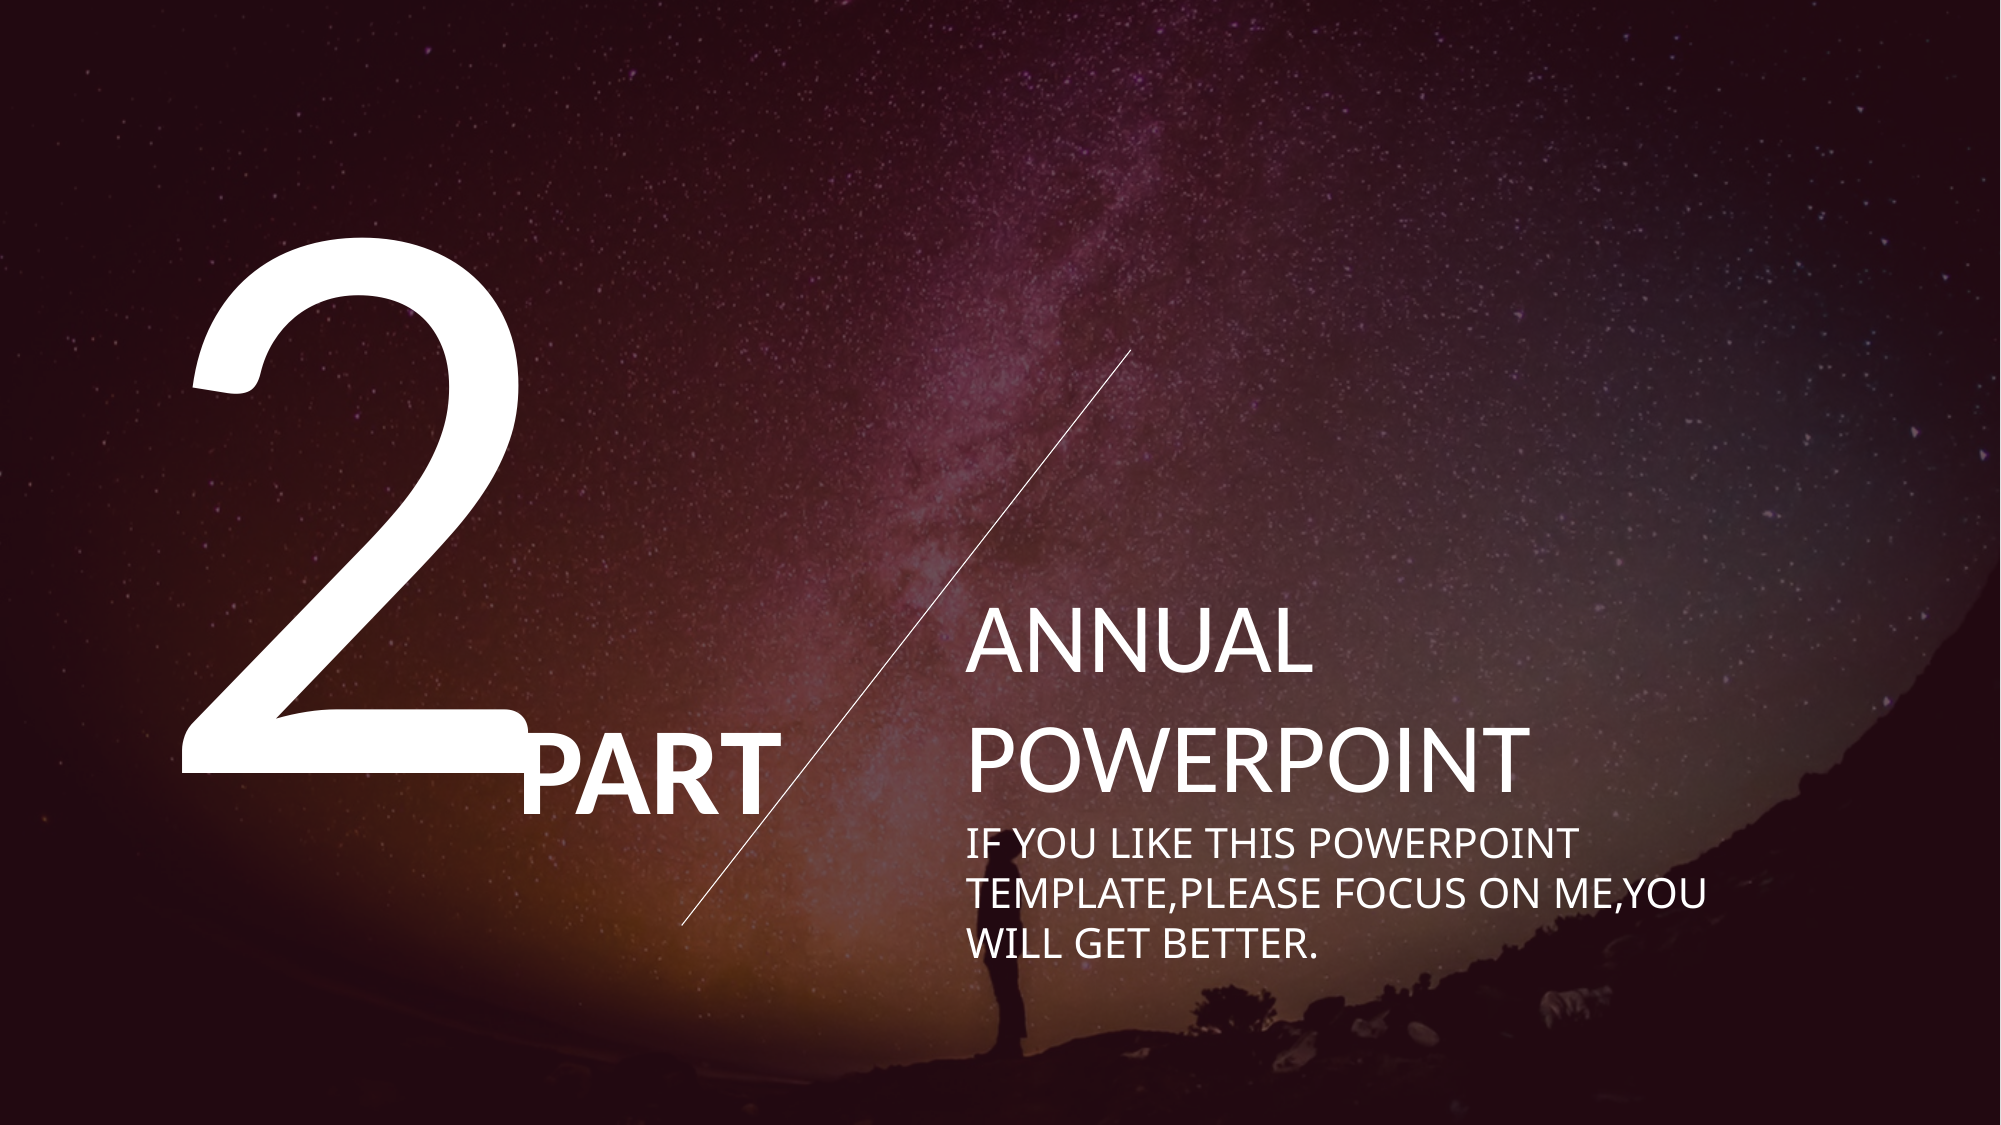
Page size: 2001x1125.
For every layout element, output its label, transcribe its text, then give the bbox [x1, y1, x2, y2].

text_box ANNUAL POWERPOINT [1131, 565, 1599, 809]
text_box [681, 349, 1131, 926]
text_box 2 [130, 0, 606, 947]
text_box PART [424, 681, 681, 847]
text_box IF YOU LIKE THIS POWERPOINT TEMPLATE,PLEASE FOCUS ON ME,YOU WILL GET BETTER. [951, 809, 1825, 975]
